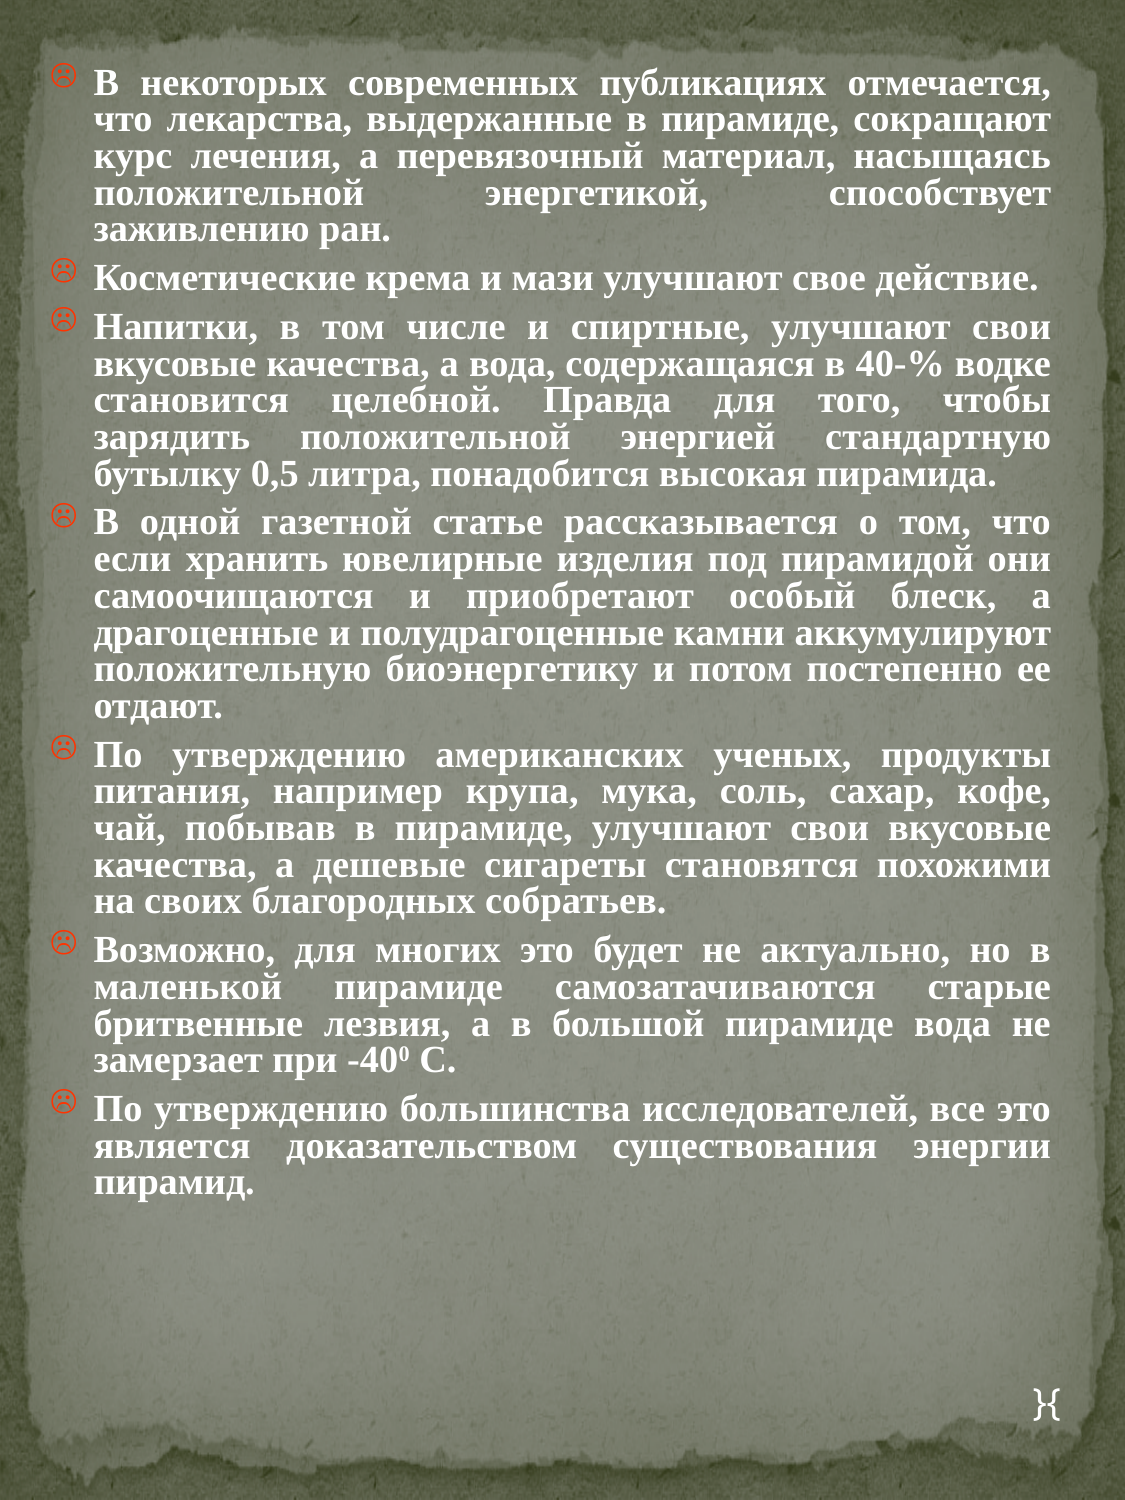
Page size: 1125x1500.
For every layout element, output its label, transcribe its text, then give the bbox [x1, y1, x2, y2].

text_box }{ [1017, 1371, 1076, 1431]
text_box В некоторых современных публикациях отмечается, что лекарства, выдержанные в пирамиде, сокращают курс лечения, а перевязочный материал, насыщаясь положительной энергетикой, способствует заживлению ран. Косметические крема и мази улучшают свое действие. Напитки, в том числе и спиртные, улучшают свои вкусовые качества, а вода, содержащаяся в 40-% водке становится целебной. Правда для того, чтобы зарядить положительной энергией стандартную бутылку 0,5 литра, понадобится высокая пирамида. В одной газетной статье рассказывается о том, что если хранить ювелирные изделия под пирамидой они самоочищаются и приобретают особый блеск, а драгоценные и полудрагоценные камни аккумулируют положительную биоэнергетику и потом постепенно ее отдают. По утверждению американских ученых, продукты питания, например крупа, мука, соль, сахар, кофе, чай, побывав в пирамиде, улучшают свои вкусовые качества, а дешевые сигареты становятся похожими на своих благородных собратьев. Возможно, для многих это будет не актуально, но в маленькой пирамиде самозатачиваются старые бритвенные лезвия, а в большой пирамиде вода не замерзает при -400 С. По утверждению большинства исследователей, все это является доказательством существования энергии пирамид. [35, 58, 1067, 1219]
